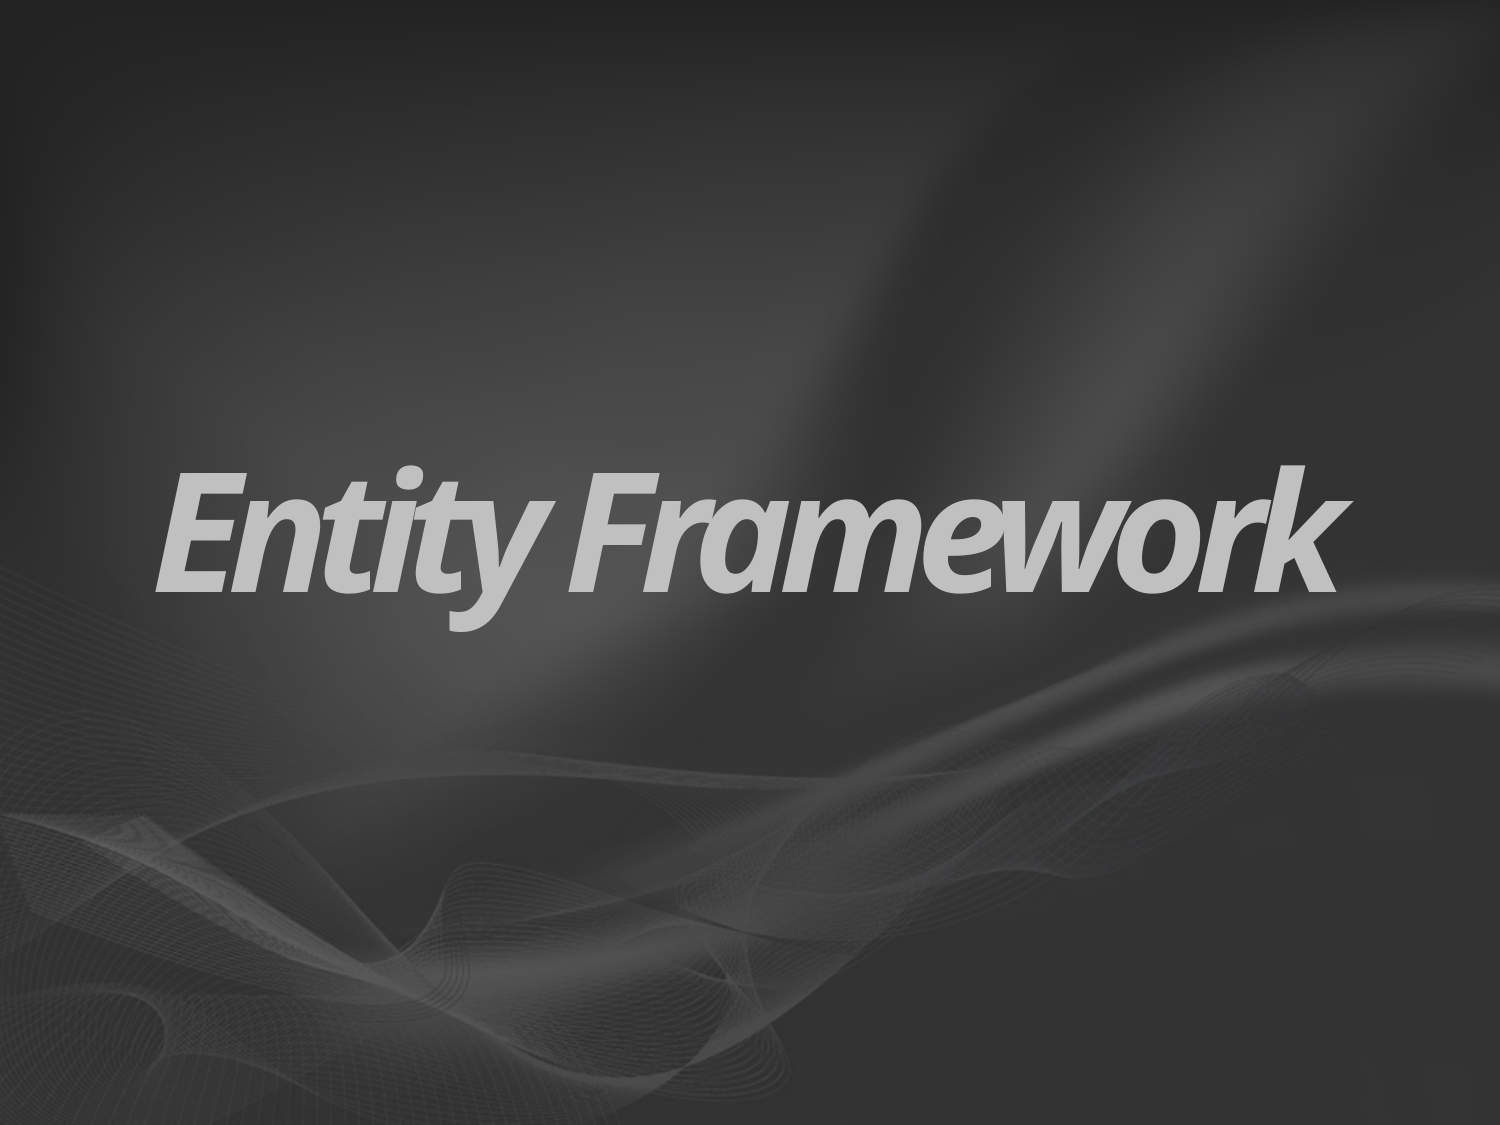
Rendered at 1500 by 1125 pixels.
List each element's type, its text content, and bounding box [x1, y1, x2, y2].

list Entity Framework [118, 448, 1380, 677]
picture [0, 0, 1500, 1125]
